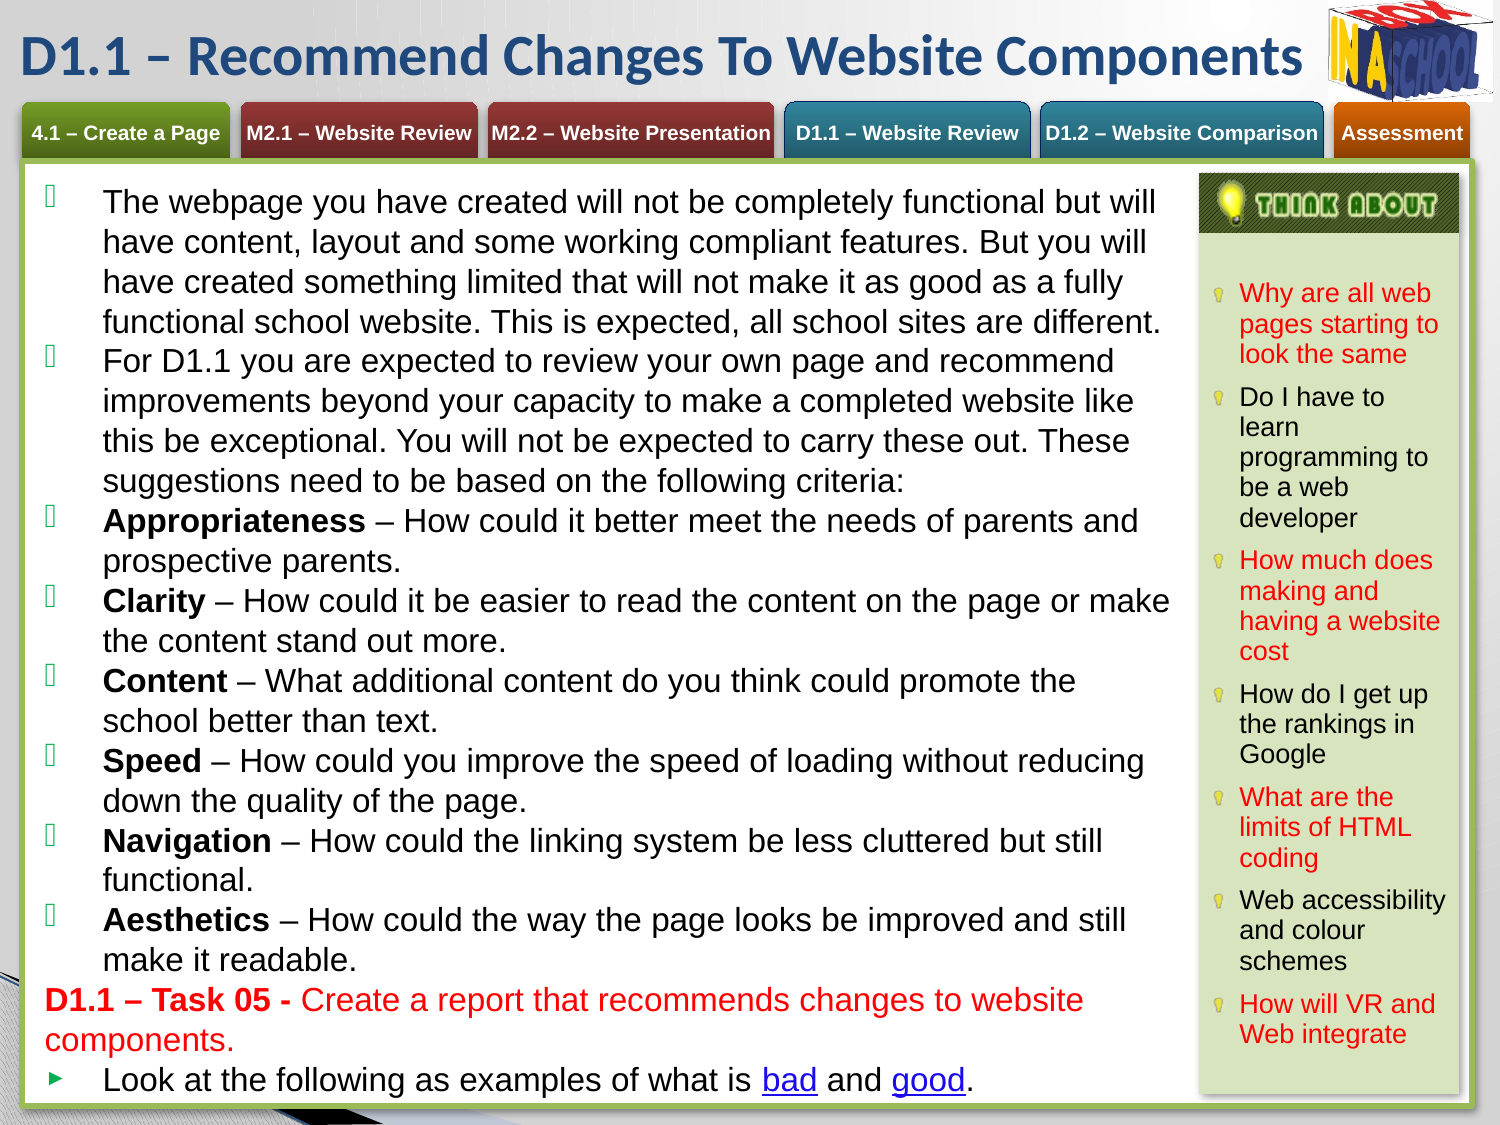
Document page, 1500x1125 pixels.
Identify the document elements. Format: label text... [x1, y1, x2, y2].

table_header [1199, 173, 1459, 233]
picture [1216, 177, 1442, 232]
title D1.1 – Recommend Changes To Website Components [5, 7, 1329, 98]
picture [1210, 387, 1226, 407]
picture [281, 1114, 303, 1125]
picture [1210, 284, 1226, 304]
picture [1328, 0, 1494, 102]
picture [1210, 550, 1226, 570]
picture [1210, 890, 1226, 910]
text_box The webpage you have created will not be completely functional but will have content, layout and some working compliant features. But you will have created something limited that will not make it as good as a fully functional school website. This is expected, all school sites are different. For D1.1 you are expected to review your own page and recommend improvements beyond your capacity to make a completed website like this be exceptional. You will not be expected to carry these out. These suggestions need to be based on the following criteria: Appropriateness – How could it better meet the needs of parents and prospective parents. Clarity – How could it be easier to read the content on the page or make the content stand out more. Content – What additional content do you think could promote the school better than text. Speed – How could you improve the speed of loading without reducing down the quality of the page. Navigation – How could the linking system be less cluttered but still functional. Aesthetics – How could the way the page looks be improved and still make it readable. D1.1 – Task 05 - Create a report that recommends changes to website components. Look at the following as examples of what is bad and good. [29, 172, 1187, 1106]
picture [1210, 994, 1226, 1014]
picture [1210, 787, 1226, 807]
picture [1210, 684, 1226, 704]
table_cell Why are all web pages starting to look the same Do I have to learn programming to be a web developer How much does making and having a website cost How do I get up the rankings in Google What are the limits of HTML coding Web accessibility and colour schemes How will VR and Web integrate [1199, 233, 1459, 1094]
